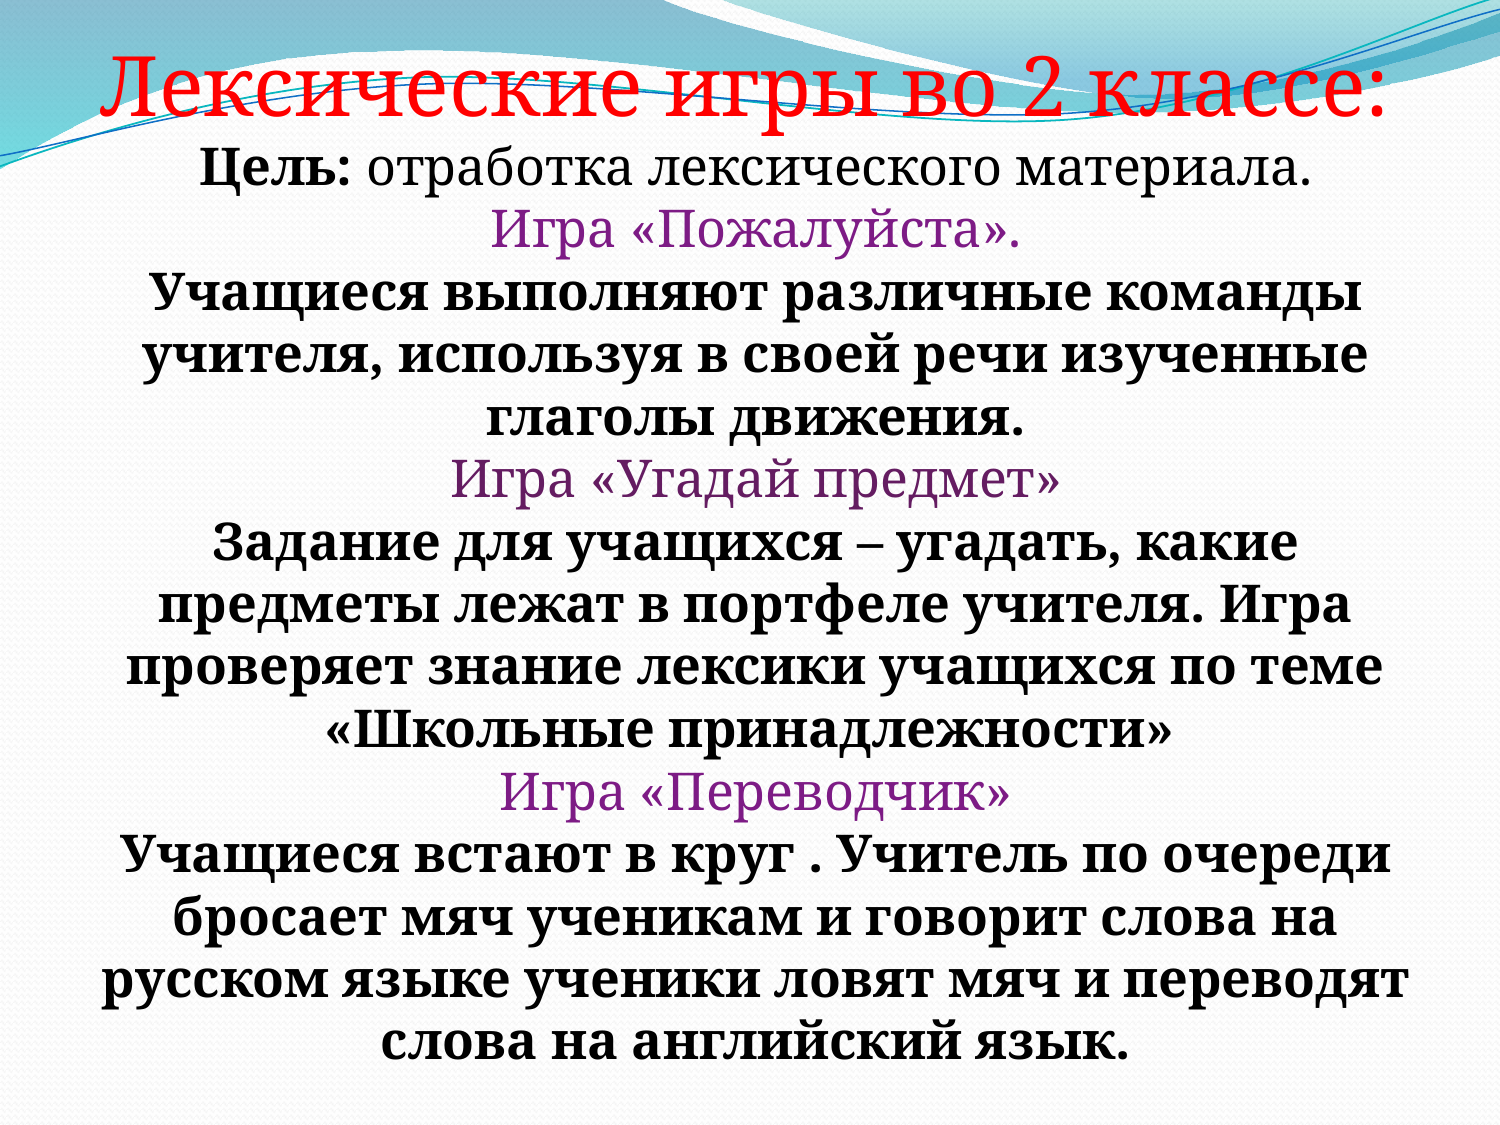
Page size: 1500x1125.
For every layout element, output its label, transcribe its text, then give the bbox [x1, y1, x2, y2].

title Лексические игры во 2 классе: Цель: отработка лексического материала. Игра «Пожалуйста». Учащиеся выполняют различные команды учителя, используя в своей речи изученные глаголы движения. Игра «Угадай предмет» Задание для учащихся – угадать, какие предметы лежат в портфеле учителя. Игра проверяет знание лексики учащихся по теме «Школьные принадлежности» Игра «Переводчик» Учащиеся встают в круг . Учитель по очереди бросает мяч ученикам и говорит слова на русском языке ученики ловят мяч и переводят слова на английский язык. [75, 0, 1438, 1071]
